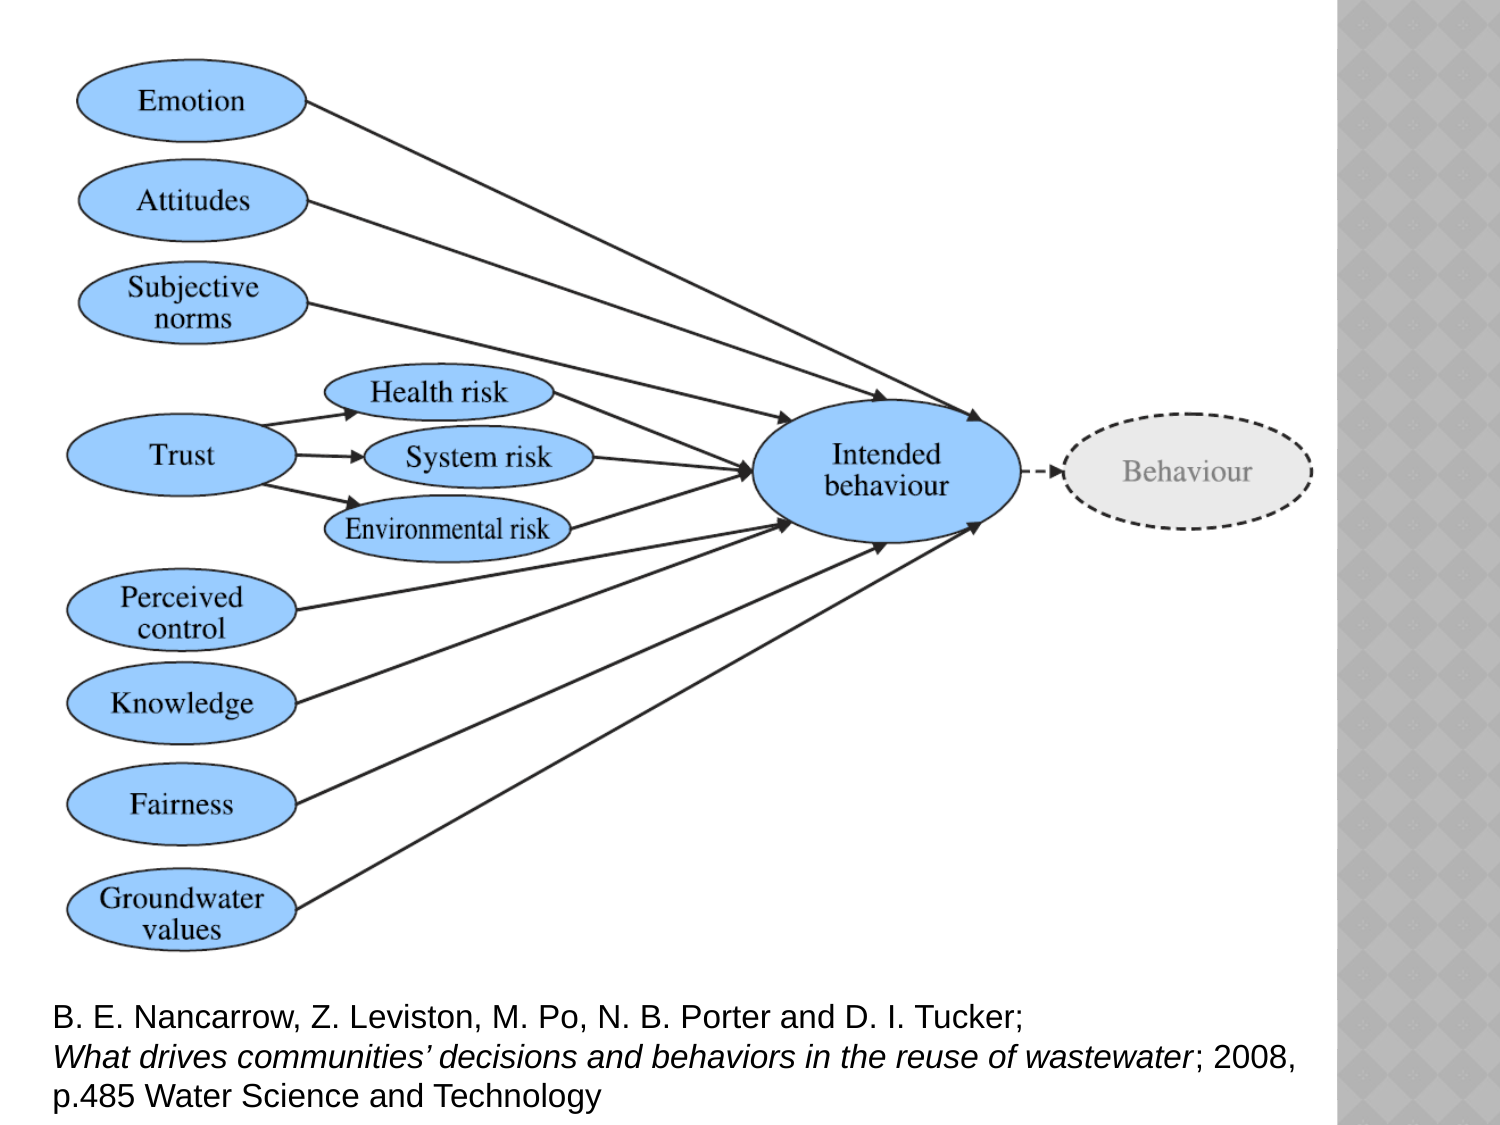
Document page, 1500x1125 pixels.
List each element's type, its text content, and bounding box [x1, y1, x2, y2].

text_box B. E. Nancarrow, Z. Leviston, M. Po, N. B. Porter and D. I. Tucker; What drives communities’ decisions and behaviors in the reuse of wastewater; 2008, p.485 Water Science and Technology [37, 987, 1375, 1122]
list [0, 24, 1338, 976]
